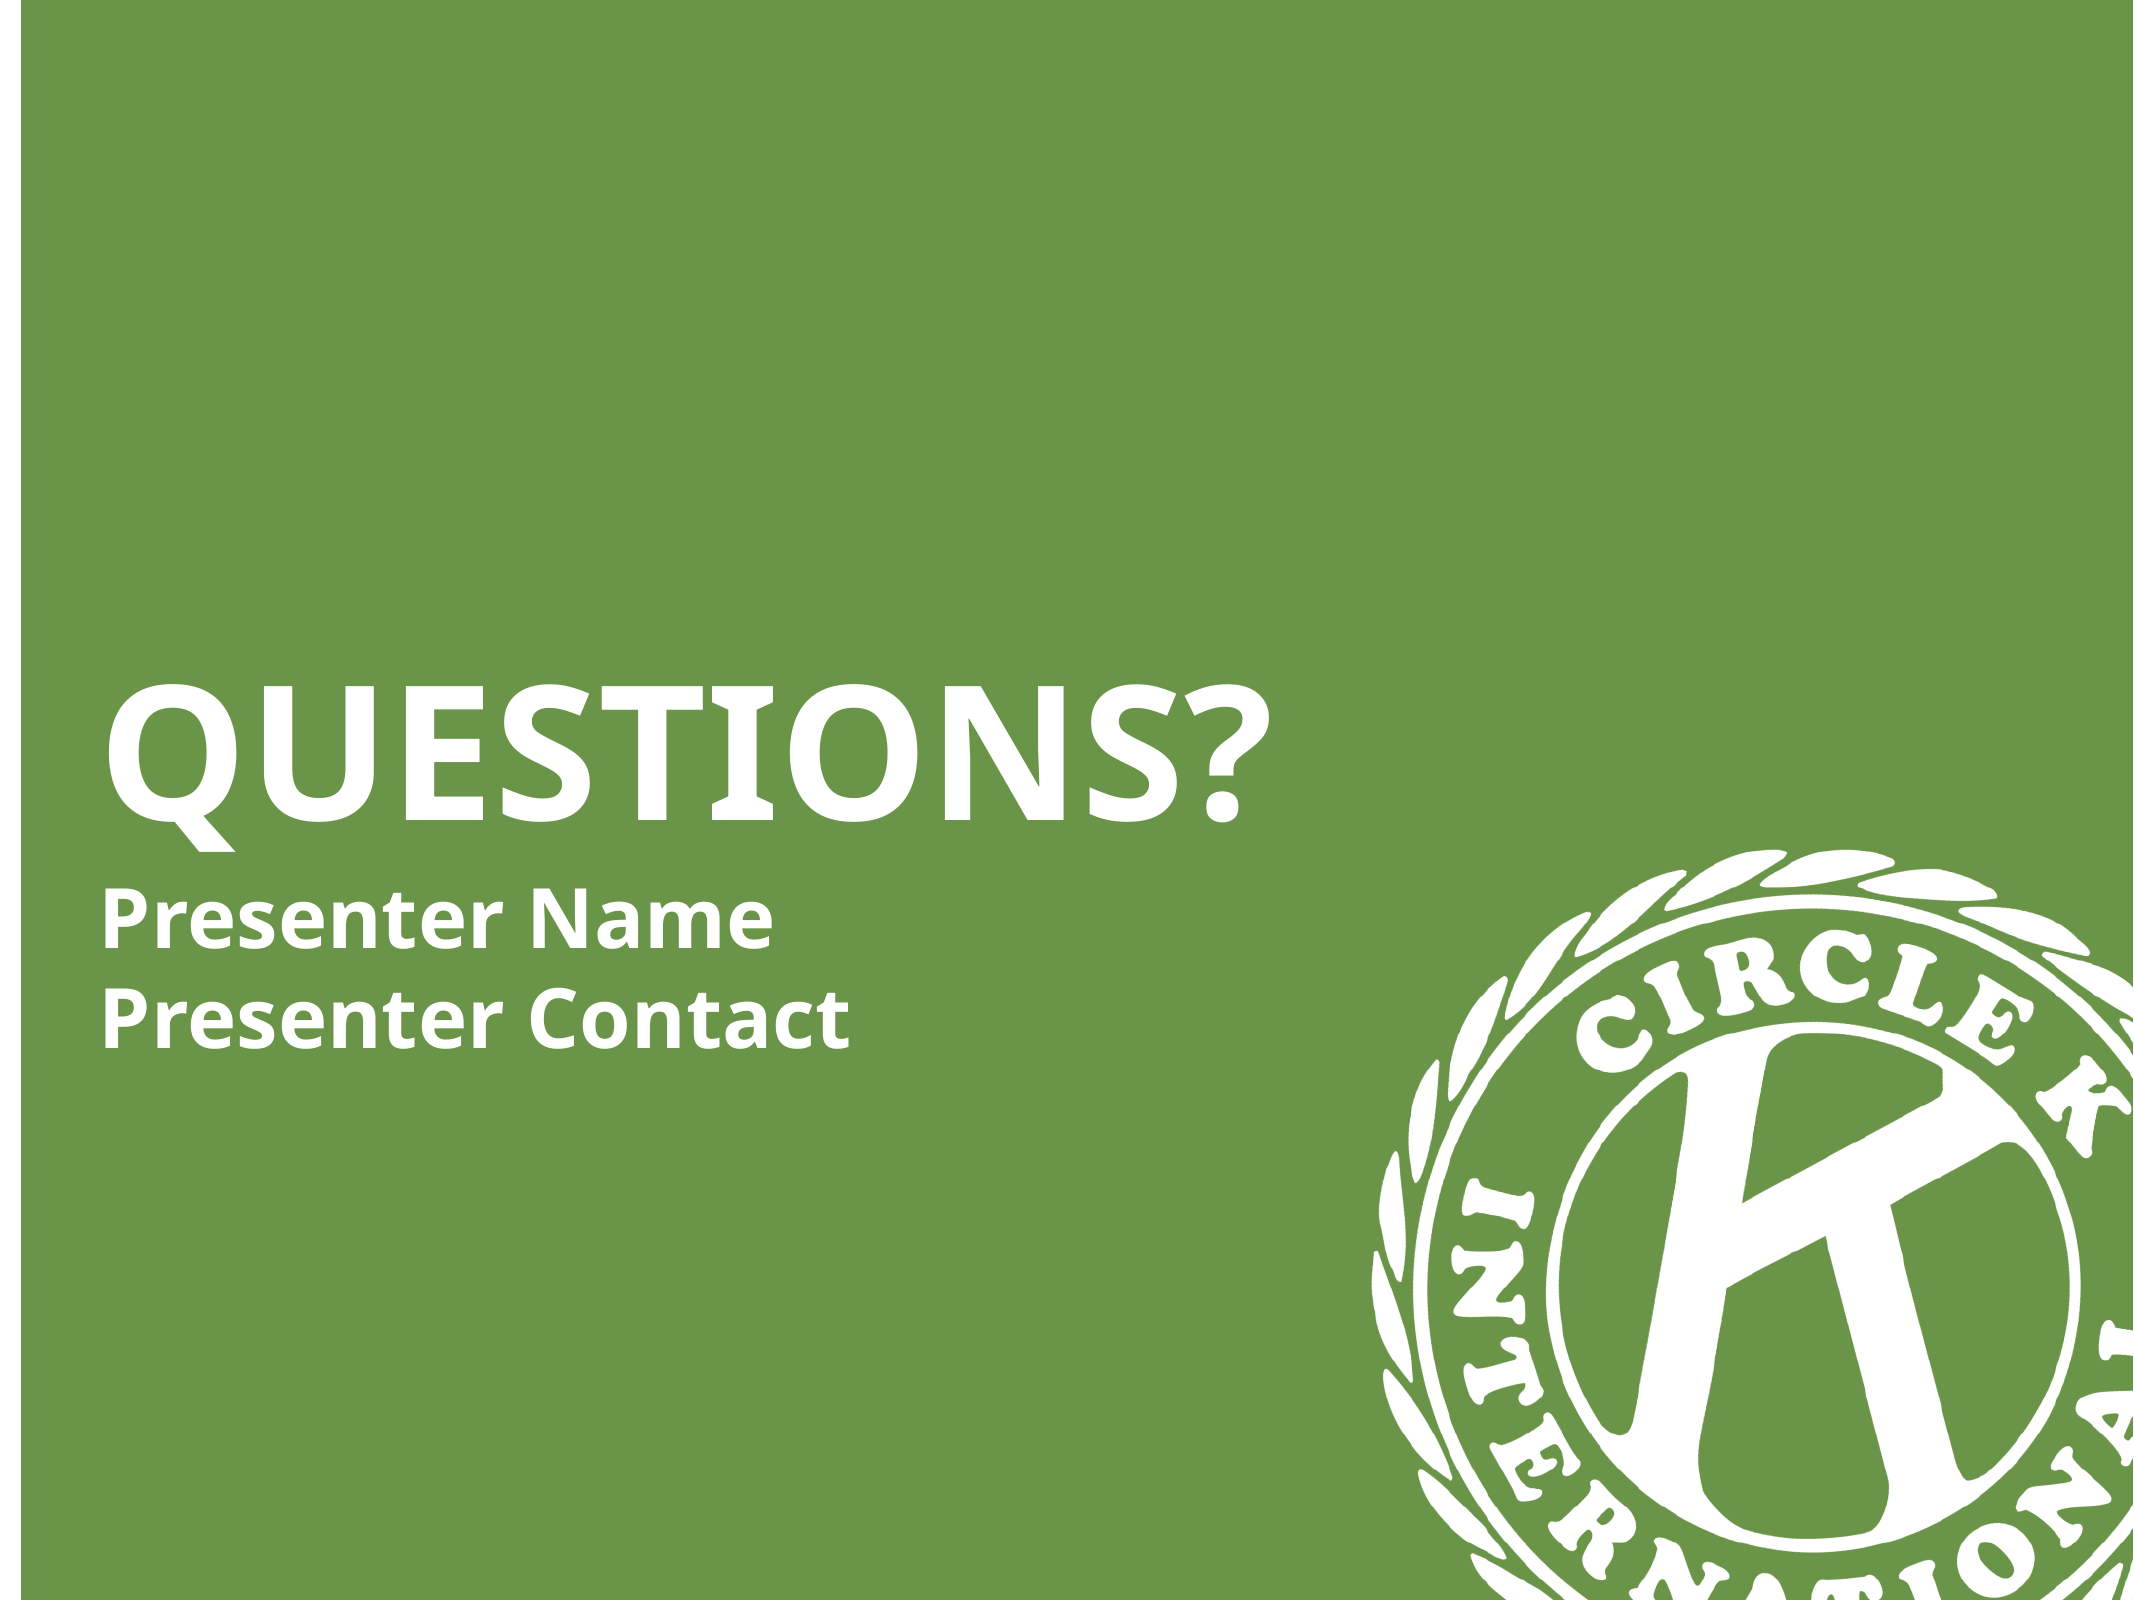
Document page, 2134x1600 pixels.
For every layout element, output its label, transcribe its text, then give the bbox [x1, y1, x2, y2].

list Presenter Name Presenter Contact [90, 876, 1960, 1056]
list QUESTIONS? [90, 615, 1960, 876]
picture [1274, 838, 2134, 1600]
